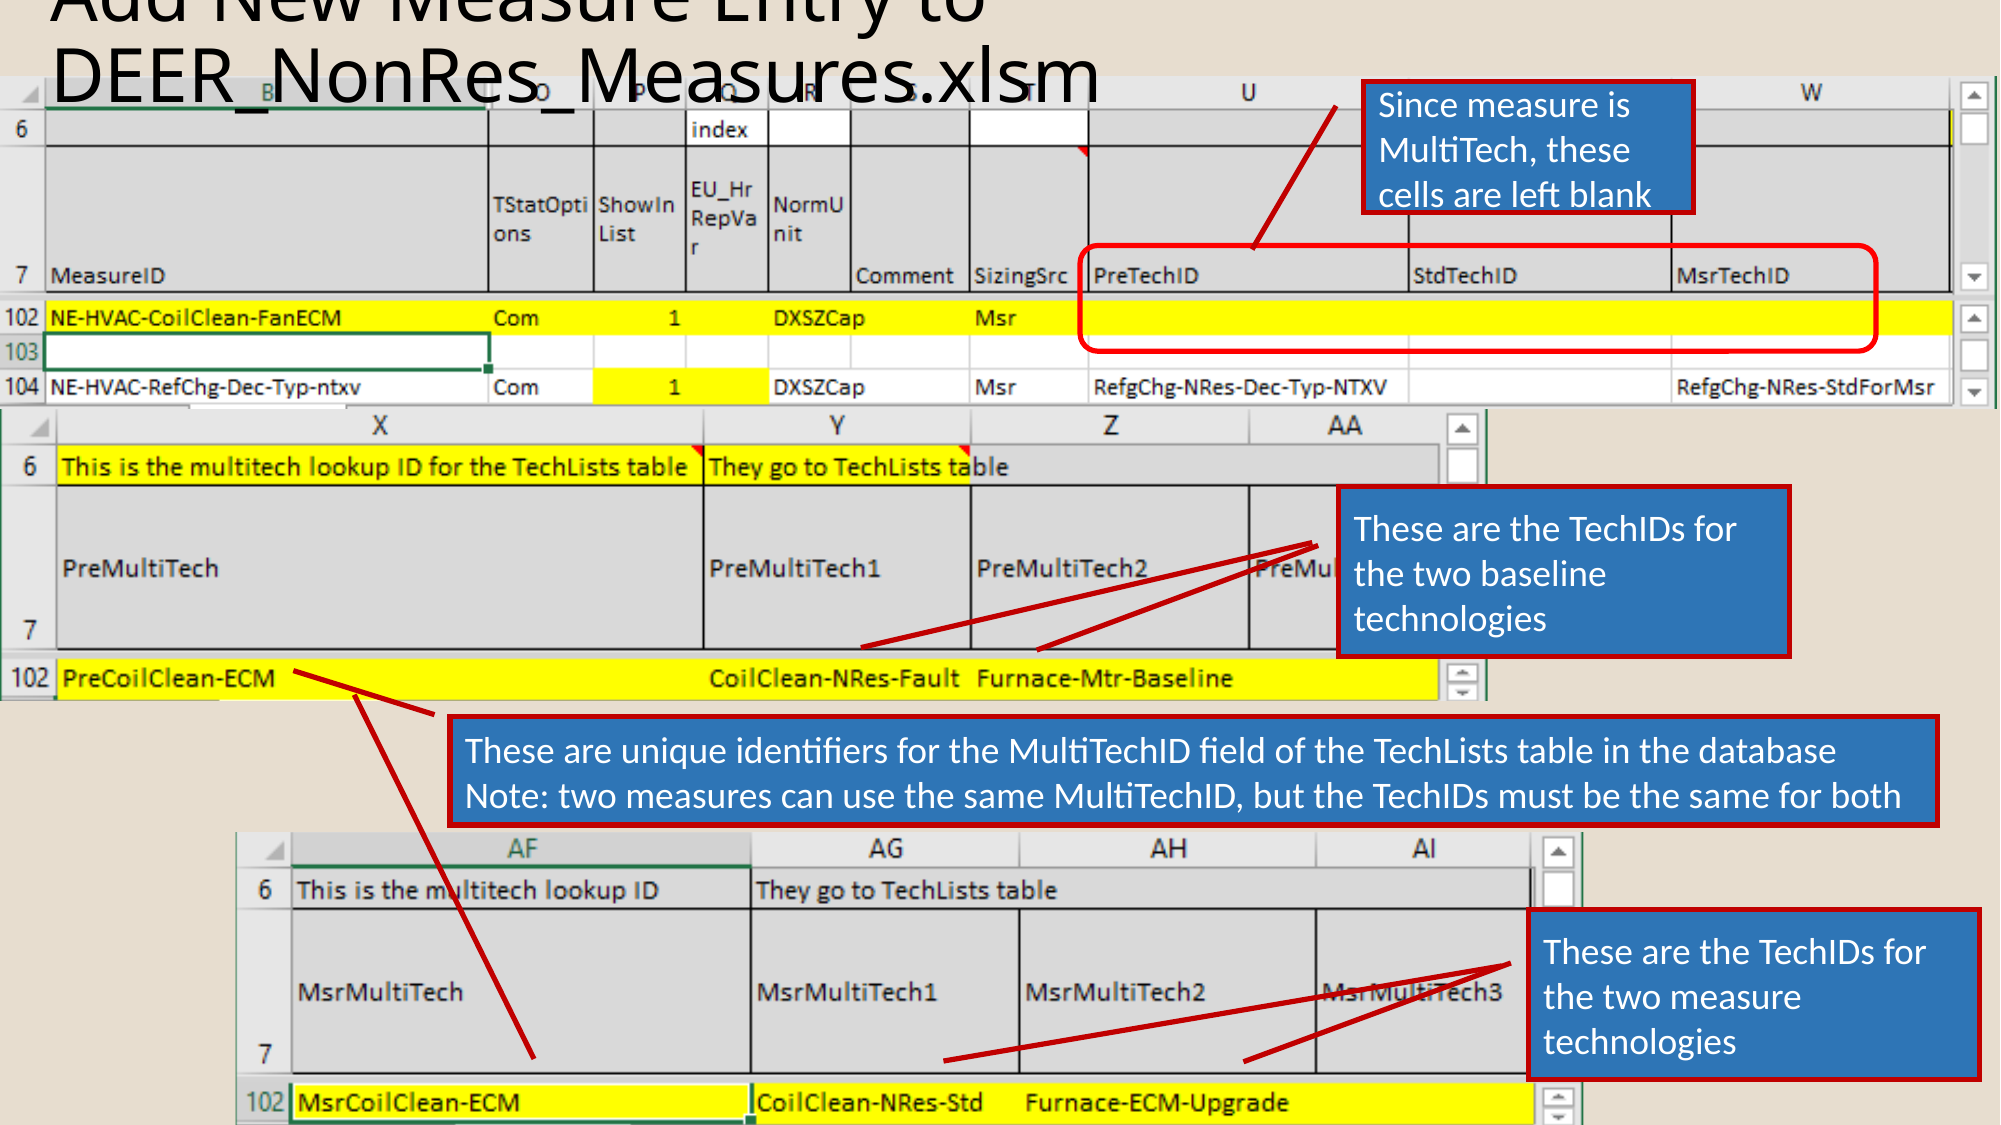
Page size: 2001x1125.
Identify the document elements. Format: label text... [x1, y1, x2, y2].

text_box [1243, 962, 1511, 1062]
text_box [293, 670, 435, 715]
picture [235, 832, 1584, 1125]
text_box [1036, 545, 1319, 651]
picture [0, 76, 2000, 701]
text_box These are unique identifiers for the MultiTechID field of the TechLists table in the database Note: two measures can use the same MultiTechID, but the TechIDs must be the same for both [449, 716, 1939, 826]
text_box These are the TechIDs for the two baseline technologies [1488, 485, 1791, 657]
text_box These are unique identifiers for the MultiTechID field of the TechLists table in the database Note: two measures can use the same MultiTechID, but the TechIDs must be the same for both [363, 715, 424, 832]
title Add New Measure Entry to DEER_NonRes_Measures.xlsm [35, 2, 1956, 73]
text_box These are the TechIDs for the two measure technologies [1584, 909, 1980, 1081]
